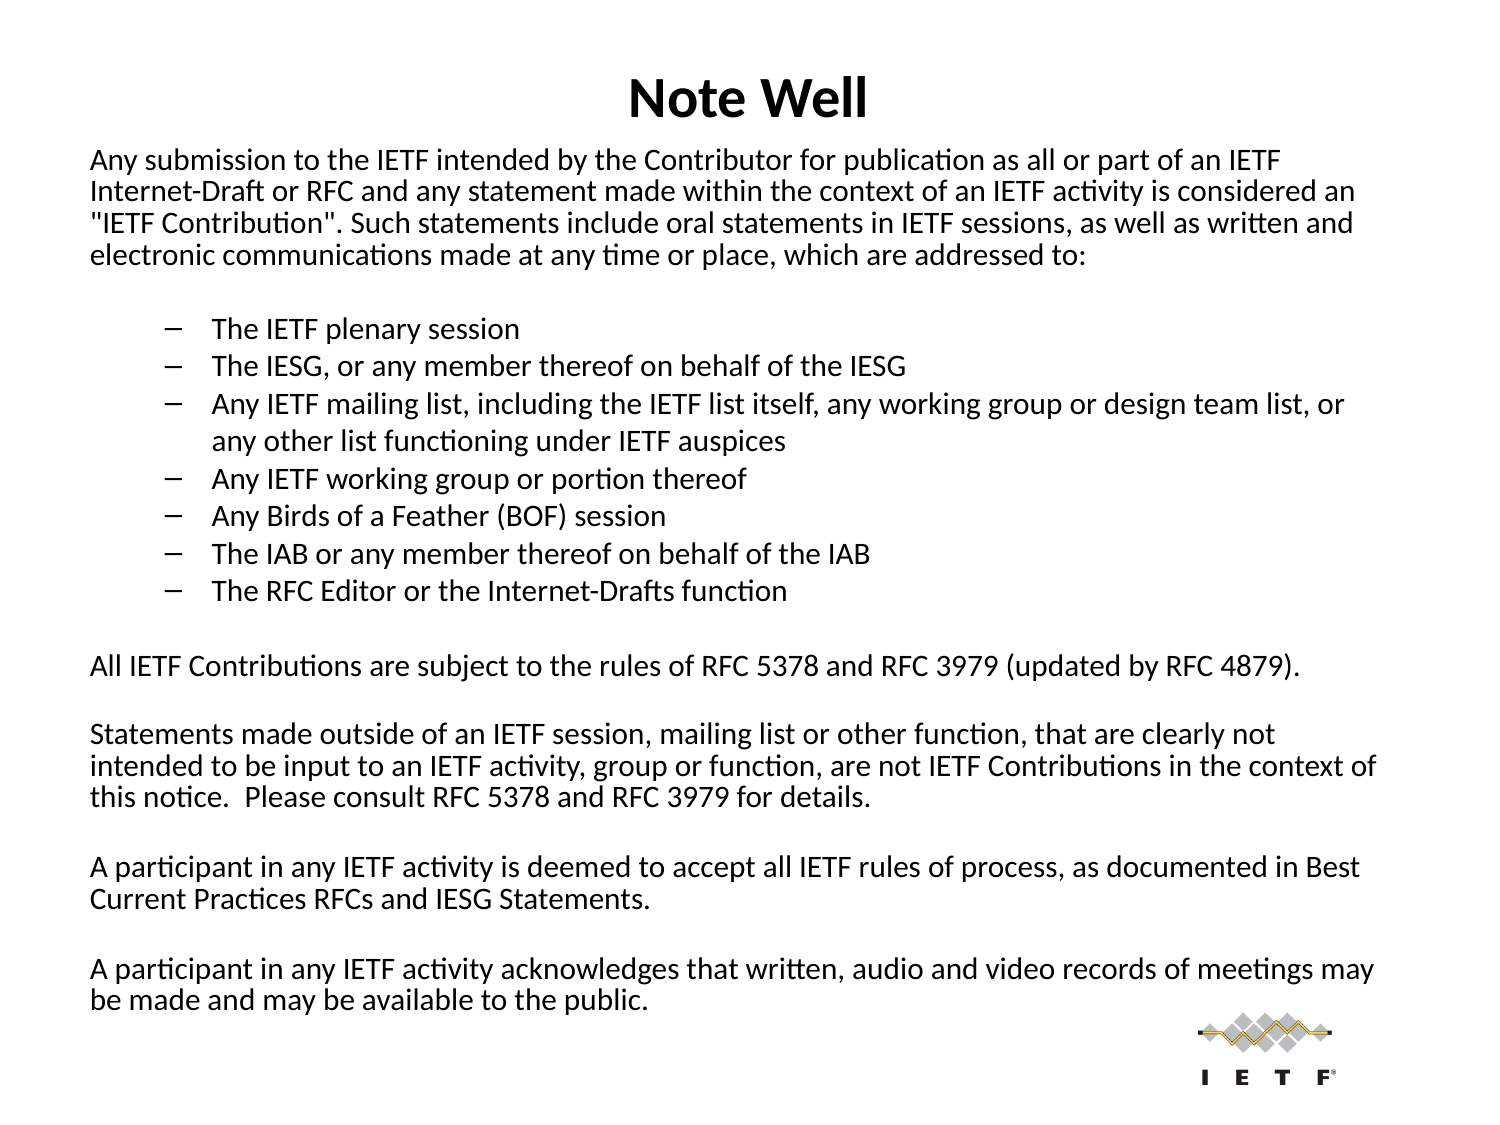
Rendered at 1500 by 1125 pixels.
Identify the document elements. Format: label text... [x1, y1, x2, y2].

title Note Well [161, 50, 1337, 137]
picture [1198, 1012, 1336, 1085]
list Any submission to the IETF intended by the Contributor for publication as all or part of an IETF Internet-Draft or RFC and any statement made within the context of an IETF activity is considered an "IETF Contribution". Such statements include oral statements in IETF sessions, as well as written and electronic communications made at any time or place, which are addressed to: The IETF plenary session The IESG, or any member thereof on behalf of the IESG Any IETF mailing list, including the IETF list itself, any working group or design team list, or any other list functioning under IETF auspices Any IETF working group or portion thereof Any Birds of a Feather (BOF) session The IAB or any member thereof on behalf of the IAB The RFC Editor or the Internet-Drafts function All IETF Contributions are subject to the rules of RFC 5378 and RFC 3979 (updated by RFC 4879). Statements made outside of an IETF session, mailing list or other function, that are clearly not intended to be input to an IETF activity, group or function, are not IETF Contributions in the context of this notice. Please consult RFC 5378 and RFC 3979 for details. A participant in any IETF activity is deemed to accept all IETF rules of process, as documented in Best Current Practices RFCs and IESG Statements. A participant in any IETF activity acknowledges that written, audio and video records of meetings may be made and may be available to the public. [75, 137, 1414, 875]
